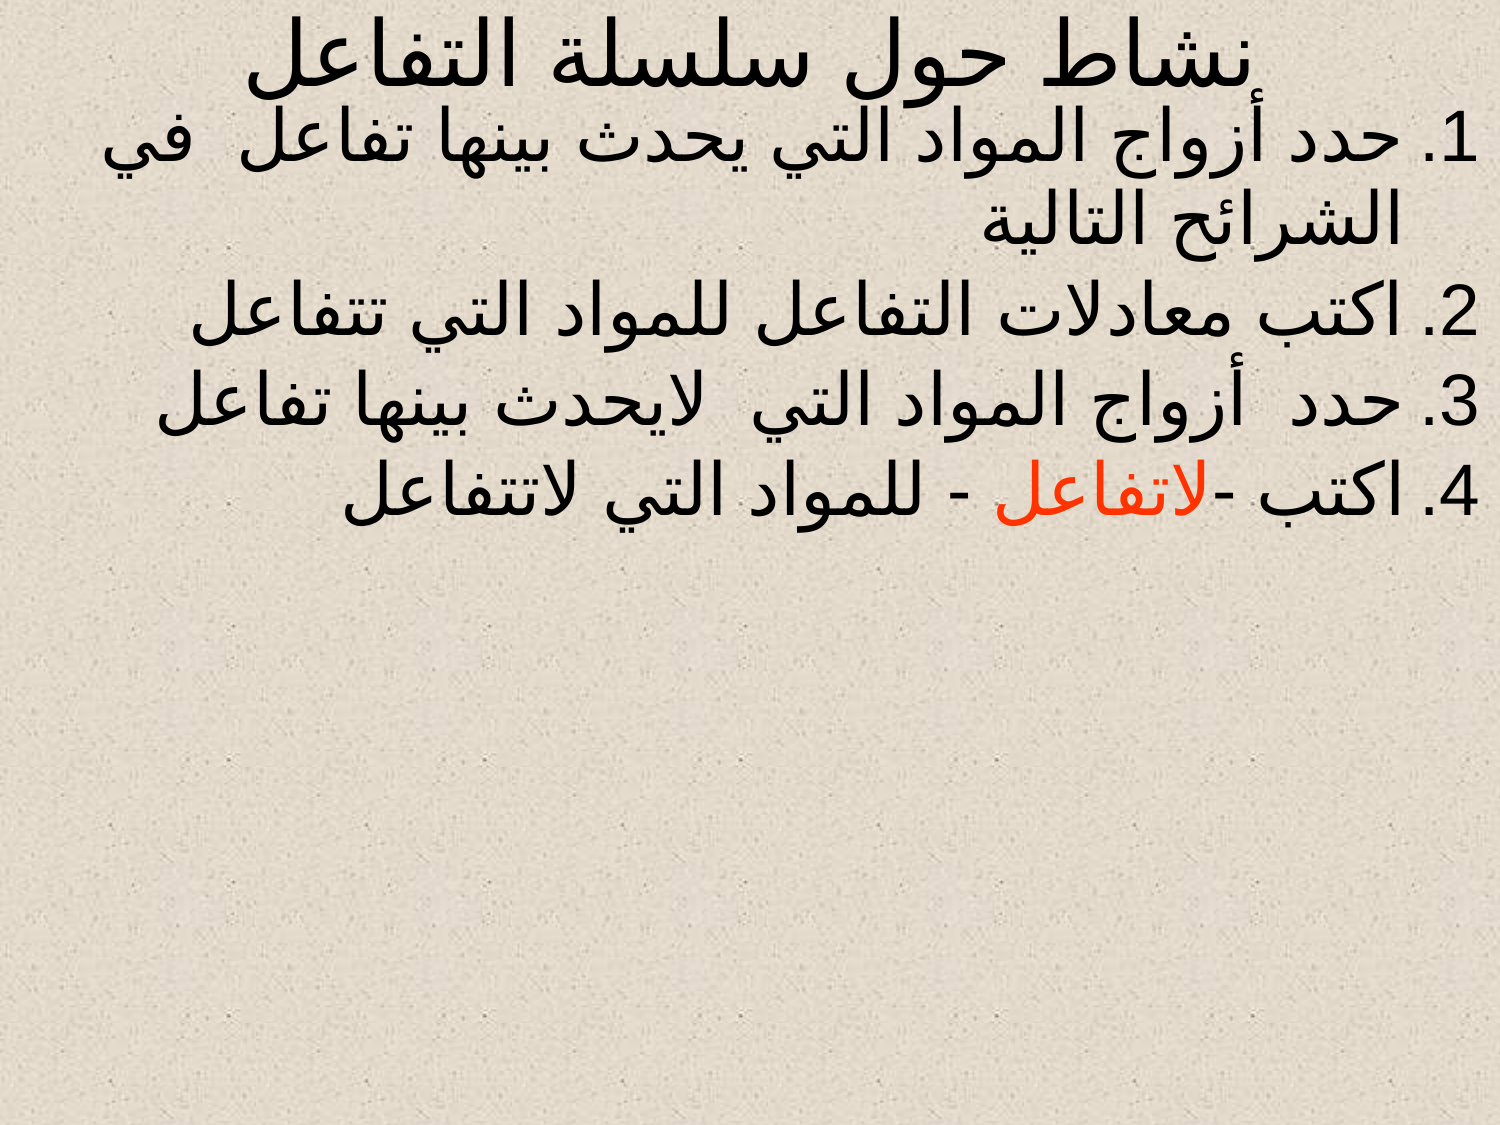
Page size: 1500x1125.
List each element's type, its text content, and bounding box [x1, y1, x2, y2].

title نشاط حول سلسلة التفاعل [112, 12, 1388, 88]
picture [0, 0, 1500, 1125]
list حدد أزواج المواد التي يحدث بينها تفاعل في الشرائح التالية اكتب معادلات التفاعل للمواد التي تتفاعل حدد أزواج المواد التي لايحدث بينها تفاعل اكتب -لاتفاعل - للمواد التي لاتتفاعل [12, 87, 1488, 1113]
